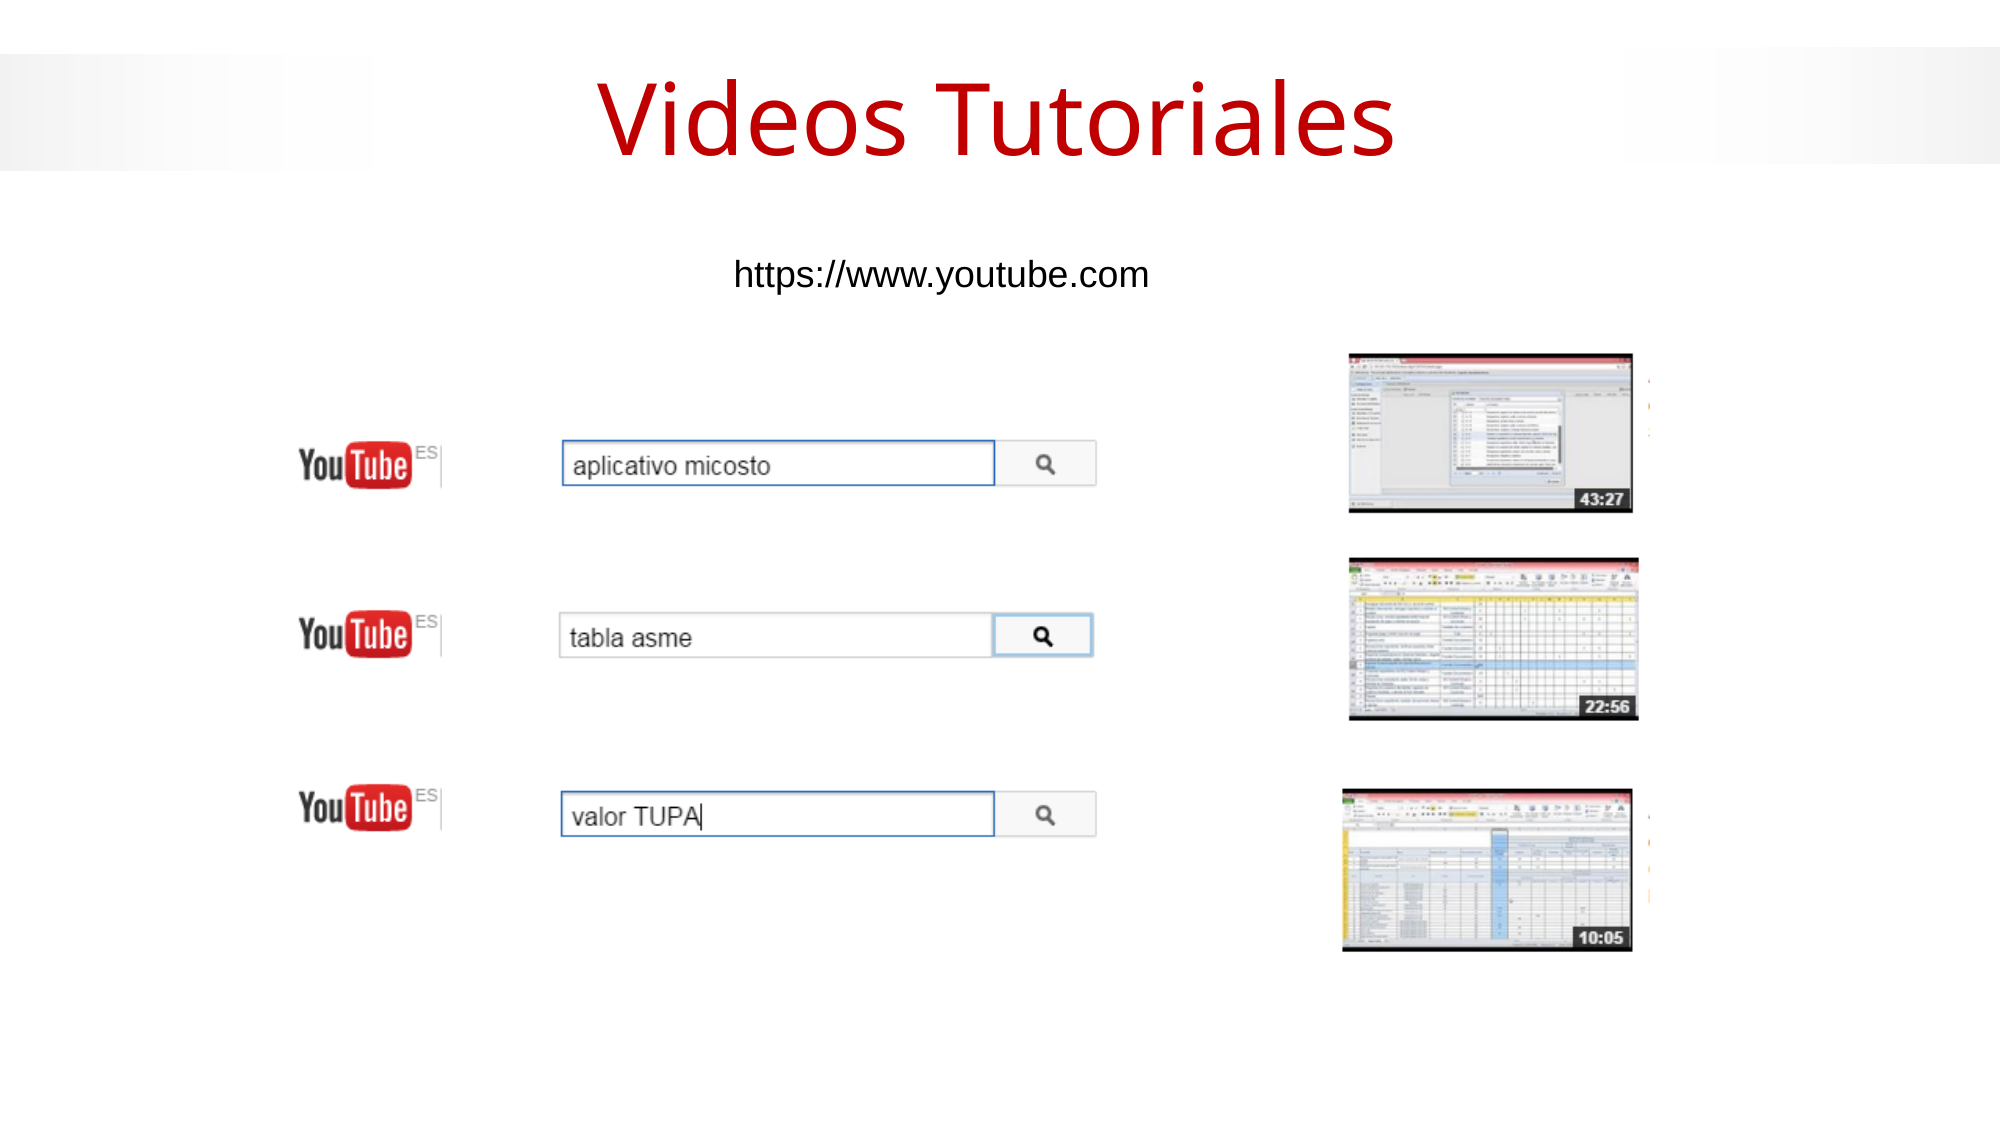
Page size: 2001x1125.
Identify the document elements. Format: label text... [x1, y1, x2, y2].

picture [547, 780, 1130, 853]
picture [542, 598, 1112, 671]
picture [1340, 546, 1651, 735]
text_box Videos Tutoriales [0, 47, 2000, 183]
picture [1327, 777, 1650, 963]
picture [282, 774, 443, 844]
picture [1340, 339, 1651, 528]
picture [282, 432, 443, 502]
text_box https://www.youtube.com [718, 242, 1166, 303]
picture [282, 601, 443, 671]
picture [542, 429, 1131, 499]
